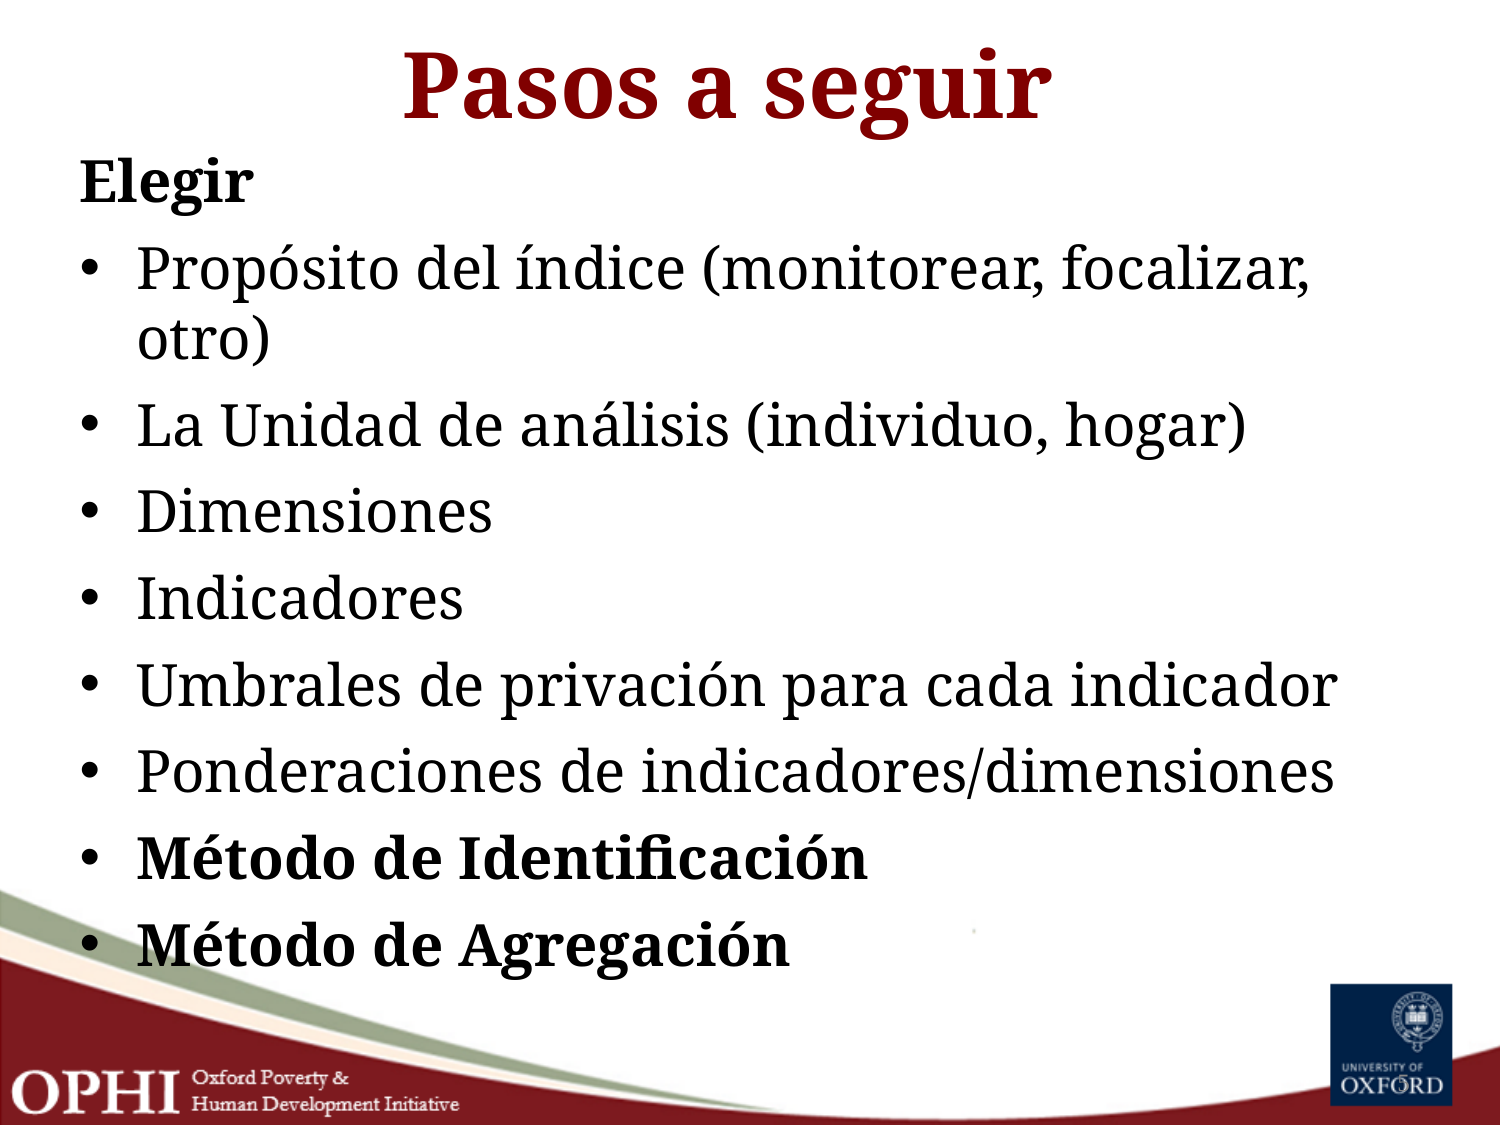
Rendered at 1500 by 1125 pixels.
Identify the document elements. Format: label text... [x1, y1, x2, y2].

list Elegir Propósito del índice (monitorear, focalizar, otro) La Unidad de análisis (individuo, hogar) Dimensiones Indicadores Umbrales de privación para cada indicador Ponderaciones de indicadores/dimensiones Método de Identificación Método de Agregación [64, 137, 1415, 965]
picture [0, 0, 1500, 1125]
title Pasos a seguir [53, 19, 1404, 159]
slide_number 5 [1382, 1060, 1426, 1104]
